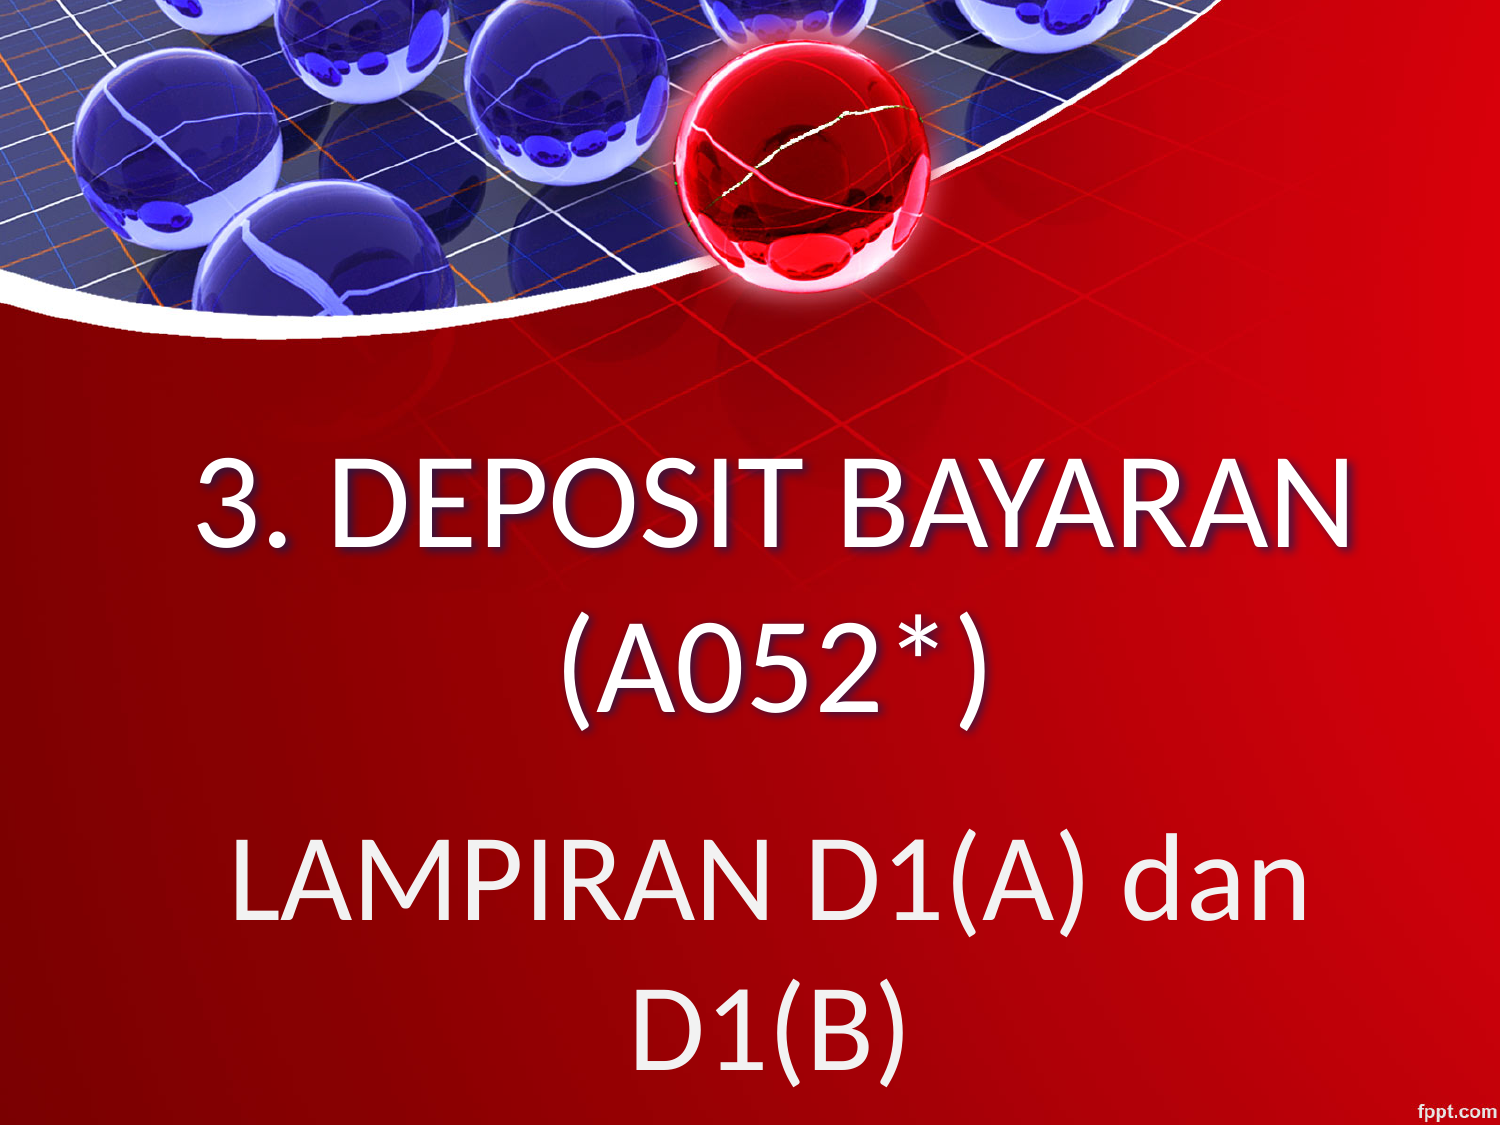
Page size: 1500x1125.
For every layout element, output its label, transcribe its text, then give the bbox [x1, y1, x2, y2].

title 3. DEPOSIT BAYARAN (A052*) [98, 512, 1452, 638]
subtitle LAMPIRAN D1(A) dan D1(B) [94, 787, 1447, 889]
picture [0, 0, 1500, 1125]
